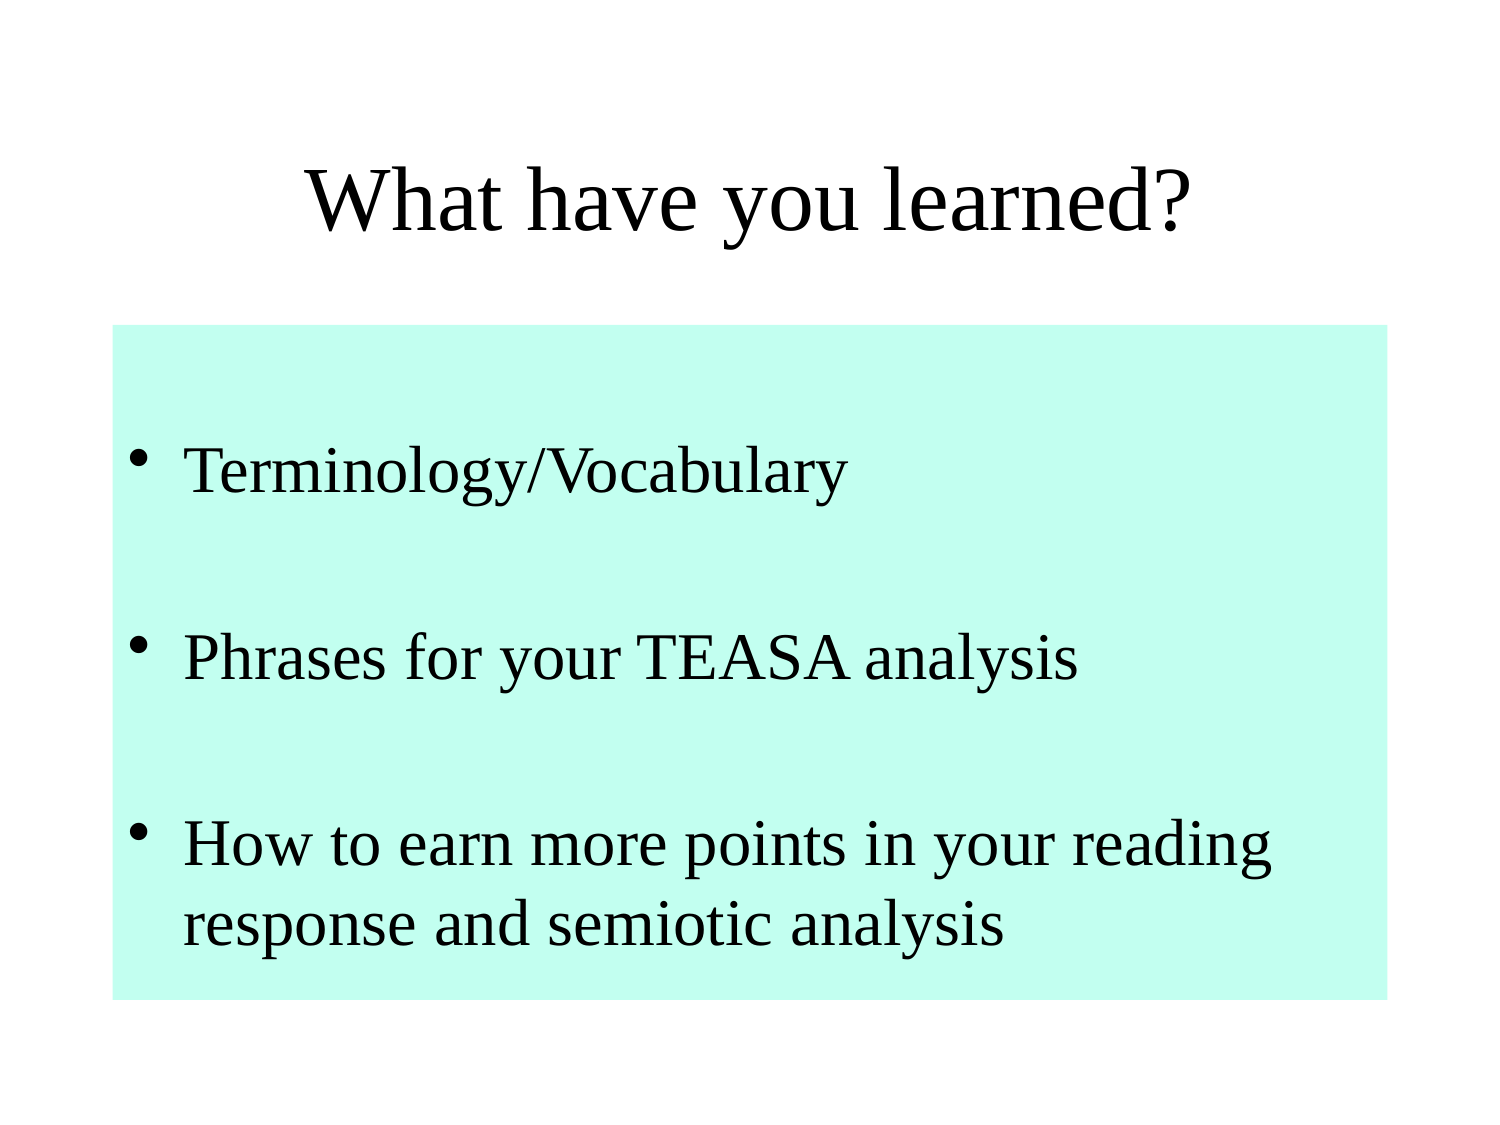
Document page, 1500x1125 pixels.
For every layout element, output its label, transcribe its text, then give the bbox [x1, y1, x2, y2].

list Terminology/Vocabulary Phrases for your TEASA analysis How to earn more points in your reading response and semiotic analysis [112, 324, 1388, 1000]
title What have you learned? [112, 99, 1388, 288]
